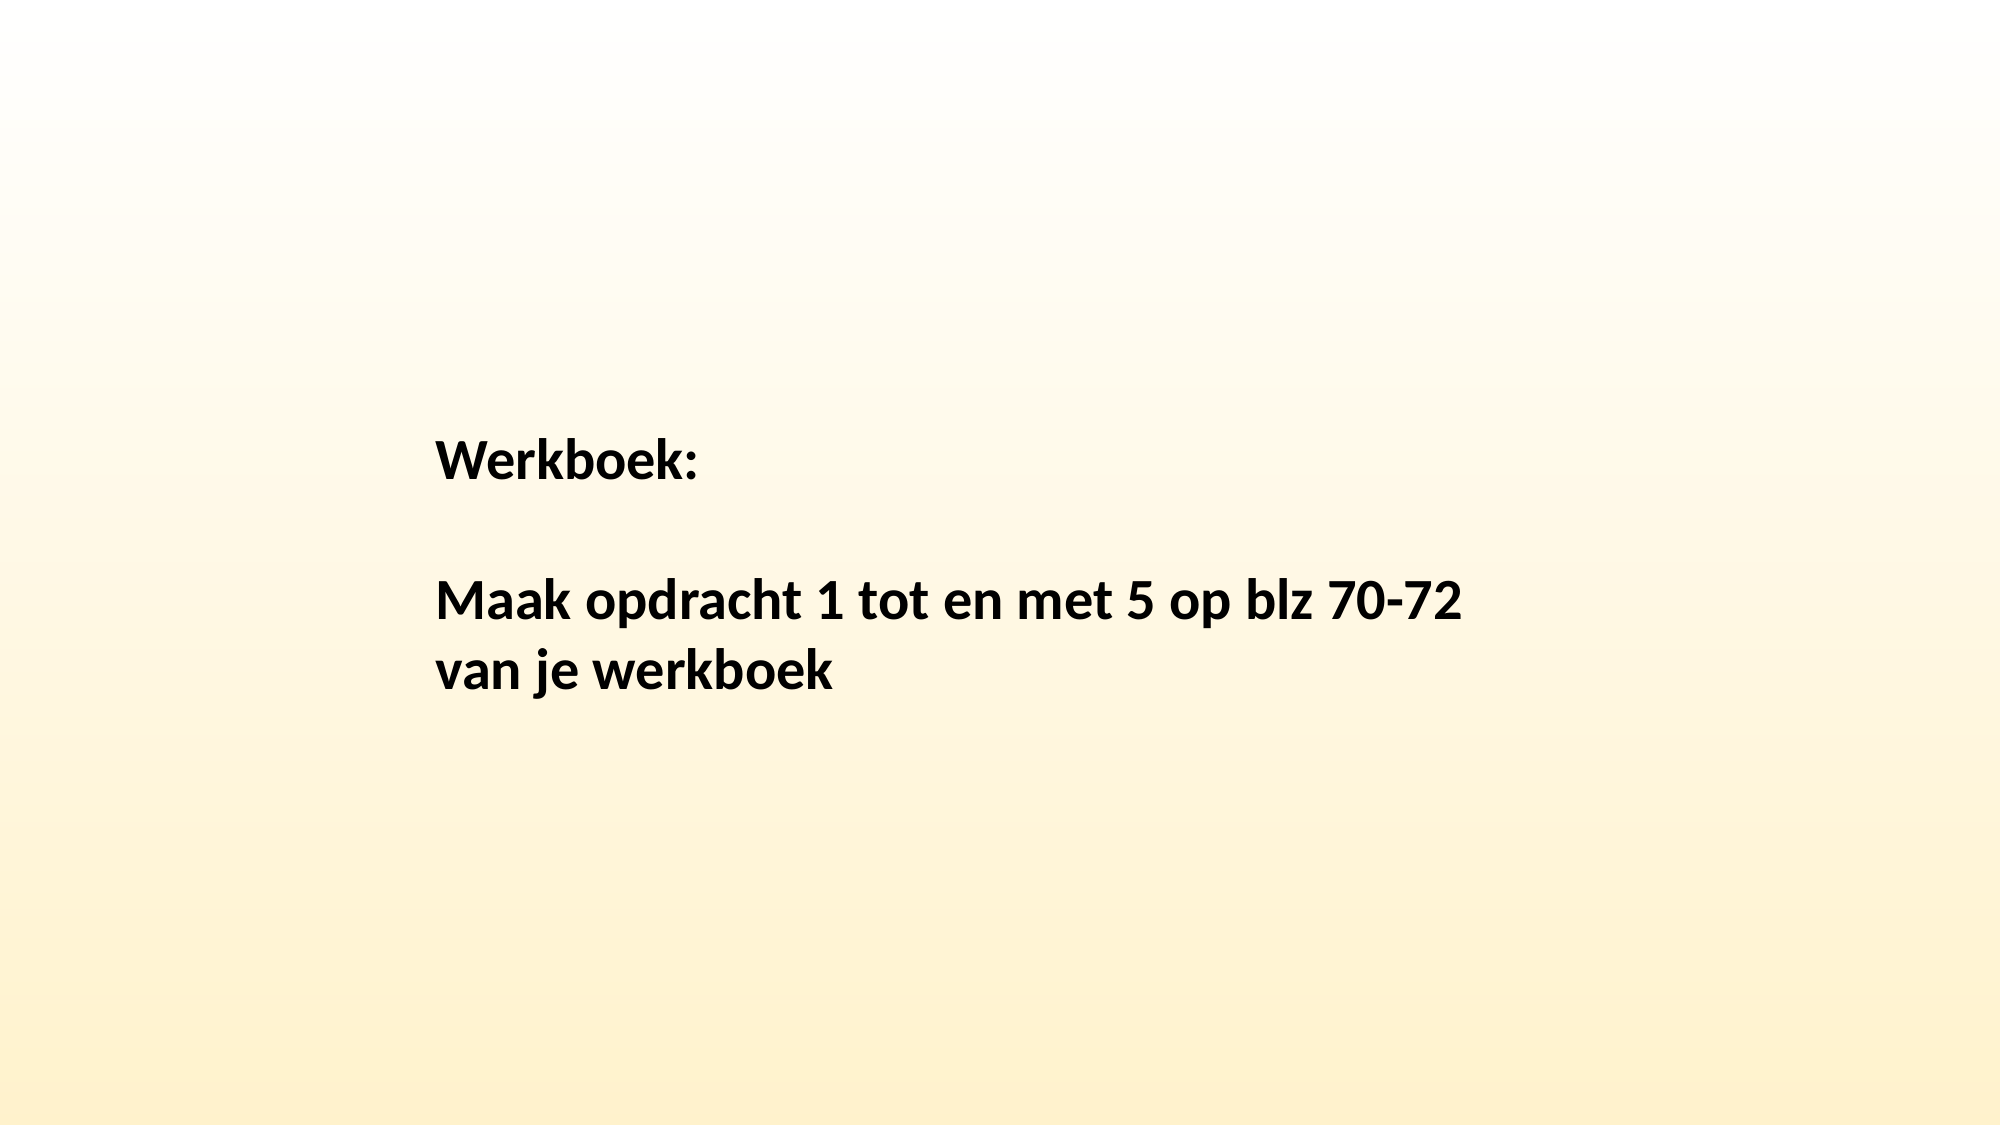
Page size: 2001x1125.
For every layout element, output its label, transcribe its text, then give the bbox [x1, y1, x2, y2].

text_box Werkboek: Maak opdracht 1 tot en met 5 op blz 70-72 van je werkboek [420, 413, 1479, 709]
